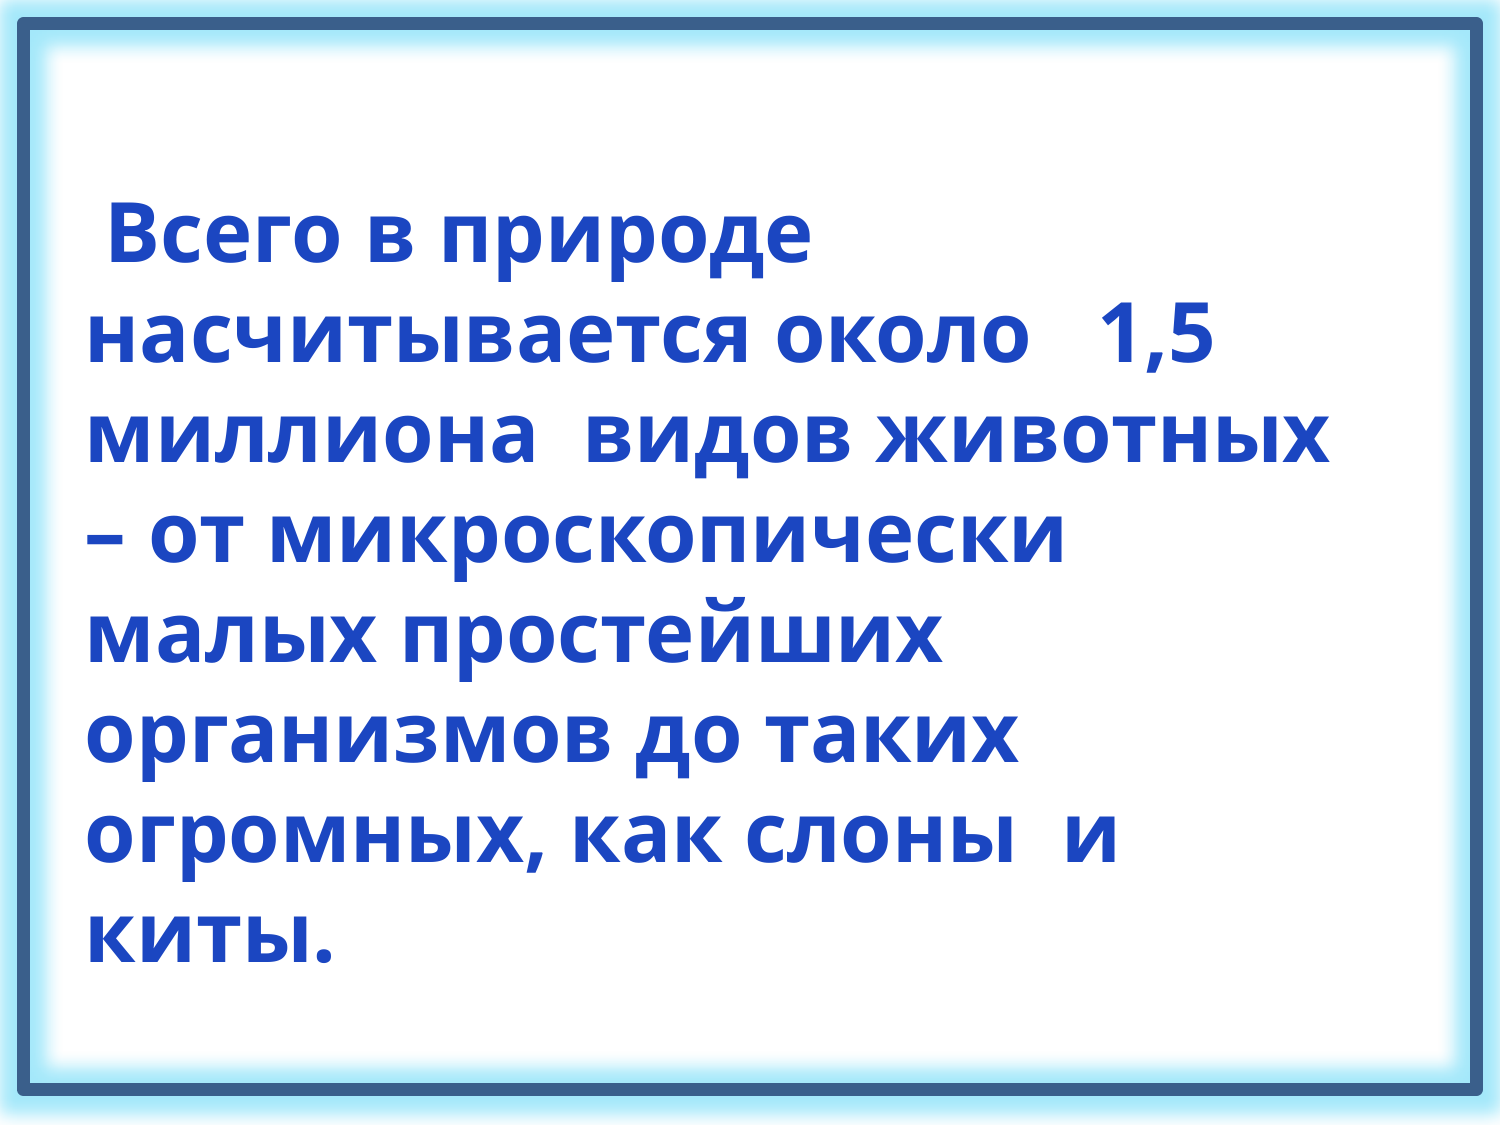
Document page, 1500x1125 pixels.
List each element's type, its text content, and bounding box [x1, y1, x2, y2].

text_box [21, 21, 1479, 1092]
text_box Всего в природе насчитывается около 1,5 миллиона видов животных – от микроскопически малых простейших организмов до таких огромных, как слоны и киты. [70, 81, 1372, 987]
